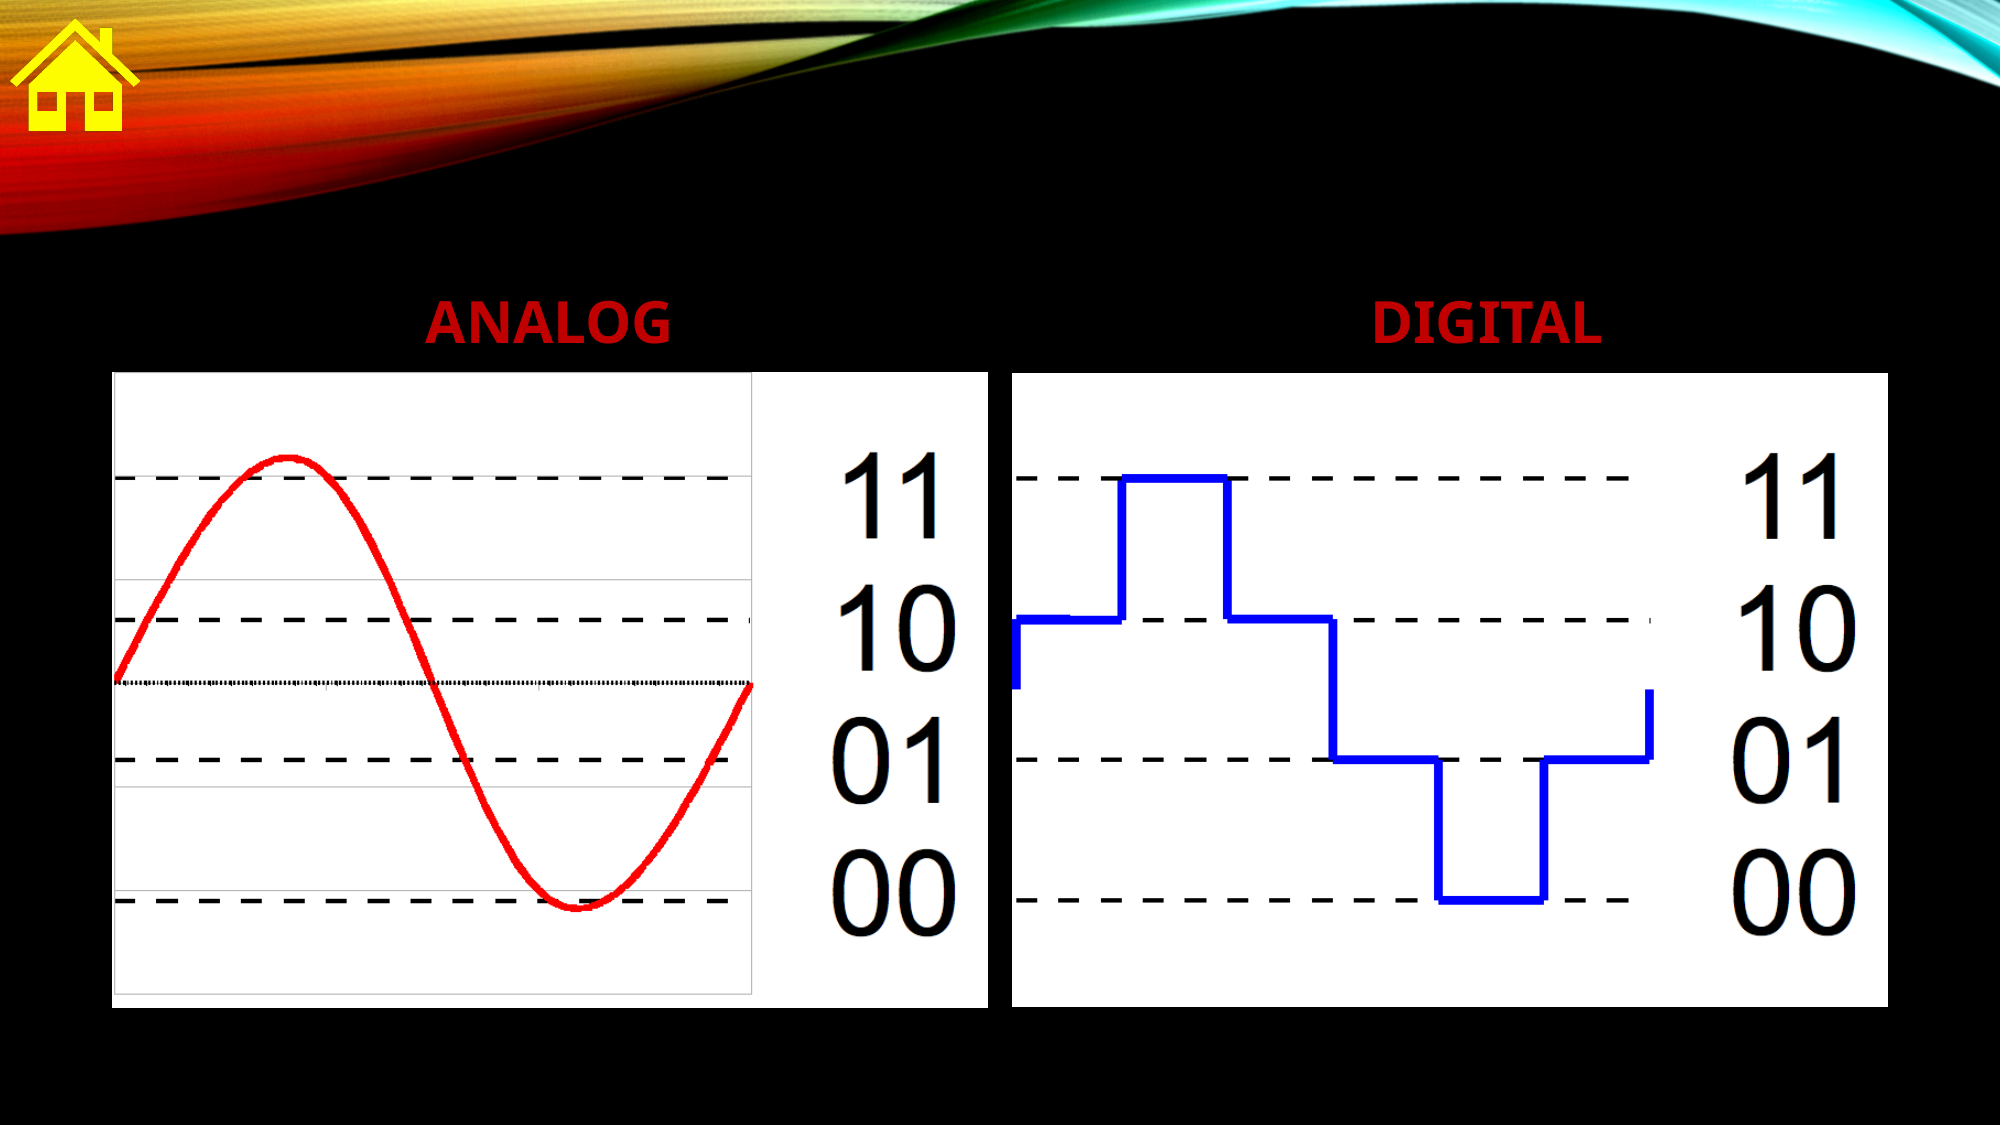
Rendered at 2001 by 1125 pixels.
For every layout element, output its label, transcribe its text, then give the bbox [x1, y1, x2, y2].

picture [0, 0, 2000, 237]
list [1012, 373, 1888, 1007]
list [112, 372, 988, 1008]
text_box DIGITAL [1355, 278, 1619, 363]
text_box ANALOG [411, 278, 689, 363]
